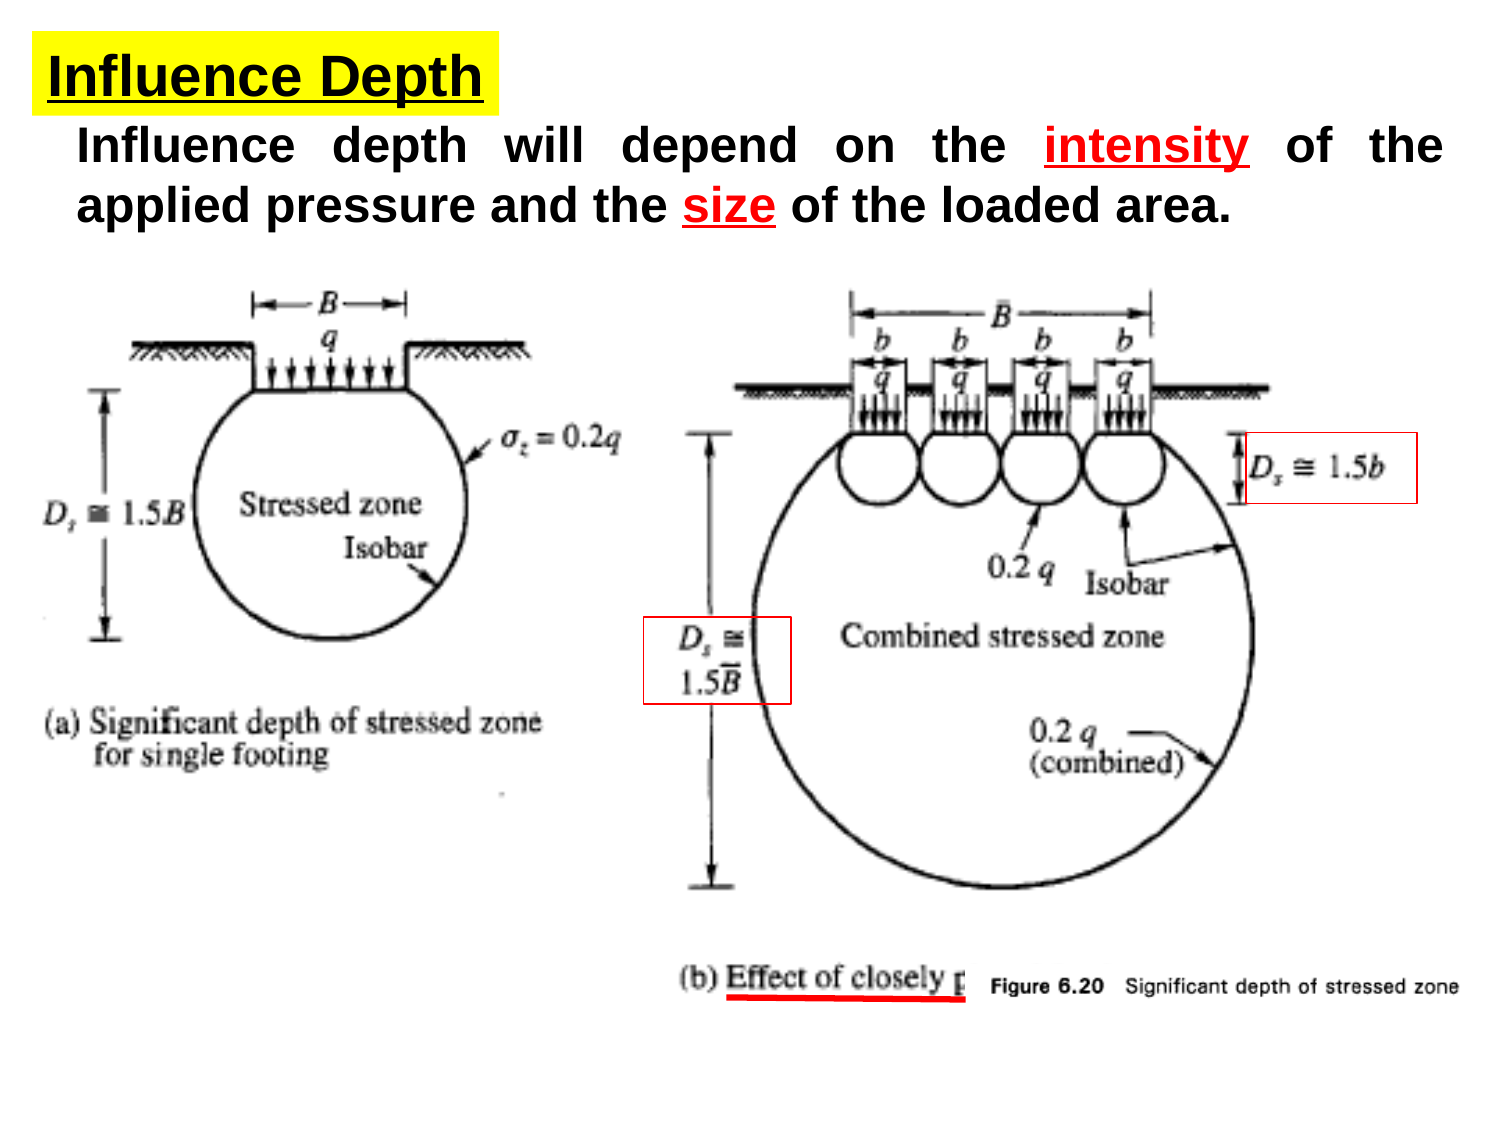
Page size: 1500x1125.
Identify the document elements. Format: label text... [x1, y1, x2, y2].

text_box Influence depth will depend on the intensity of the applied pressure and the size of the loaded area. [61, 104, 1459, 240]
text_box Influence Depth [32, 31, 500, 116]
picture [40, 278, 1500, 1027]
